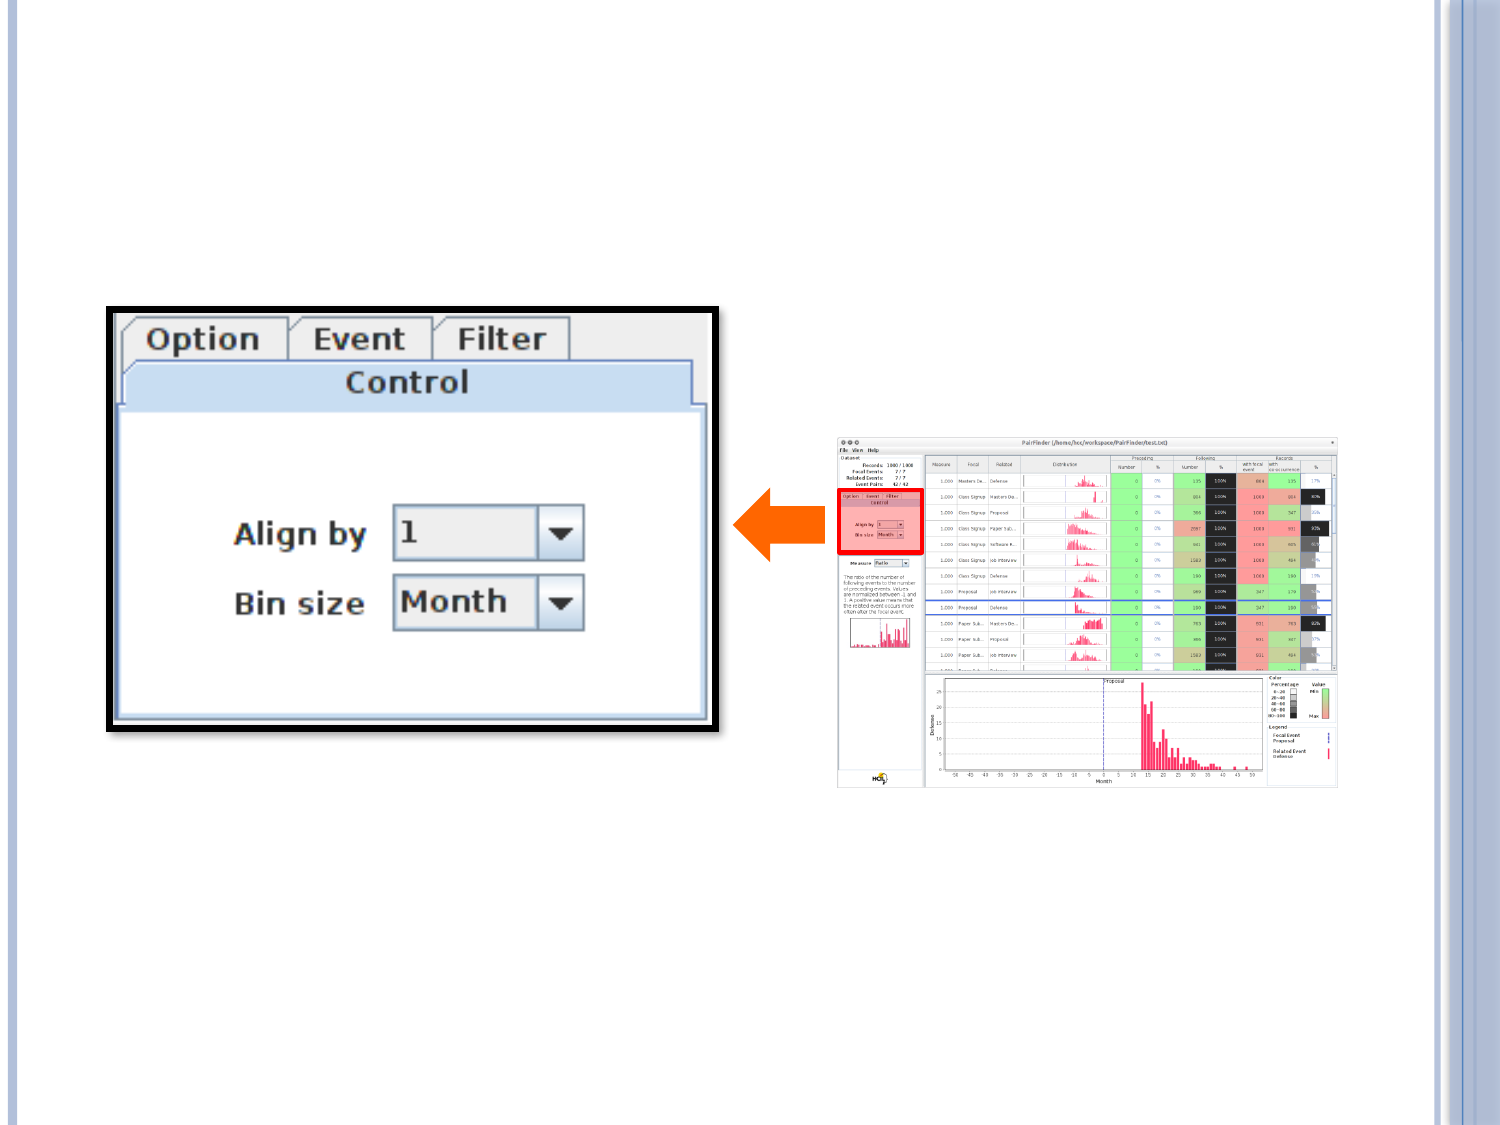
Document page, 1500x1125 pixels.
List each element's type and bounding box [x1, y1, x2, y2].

picture [836, 436, 1339, 788]
text_box [730, 485, 828, 565]
picture [111, 311, 713, 726]
